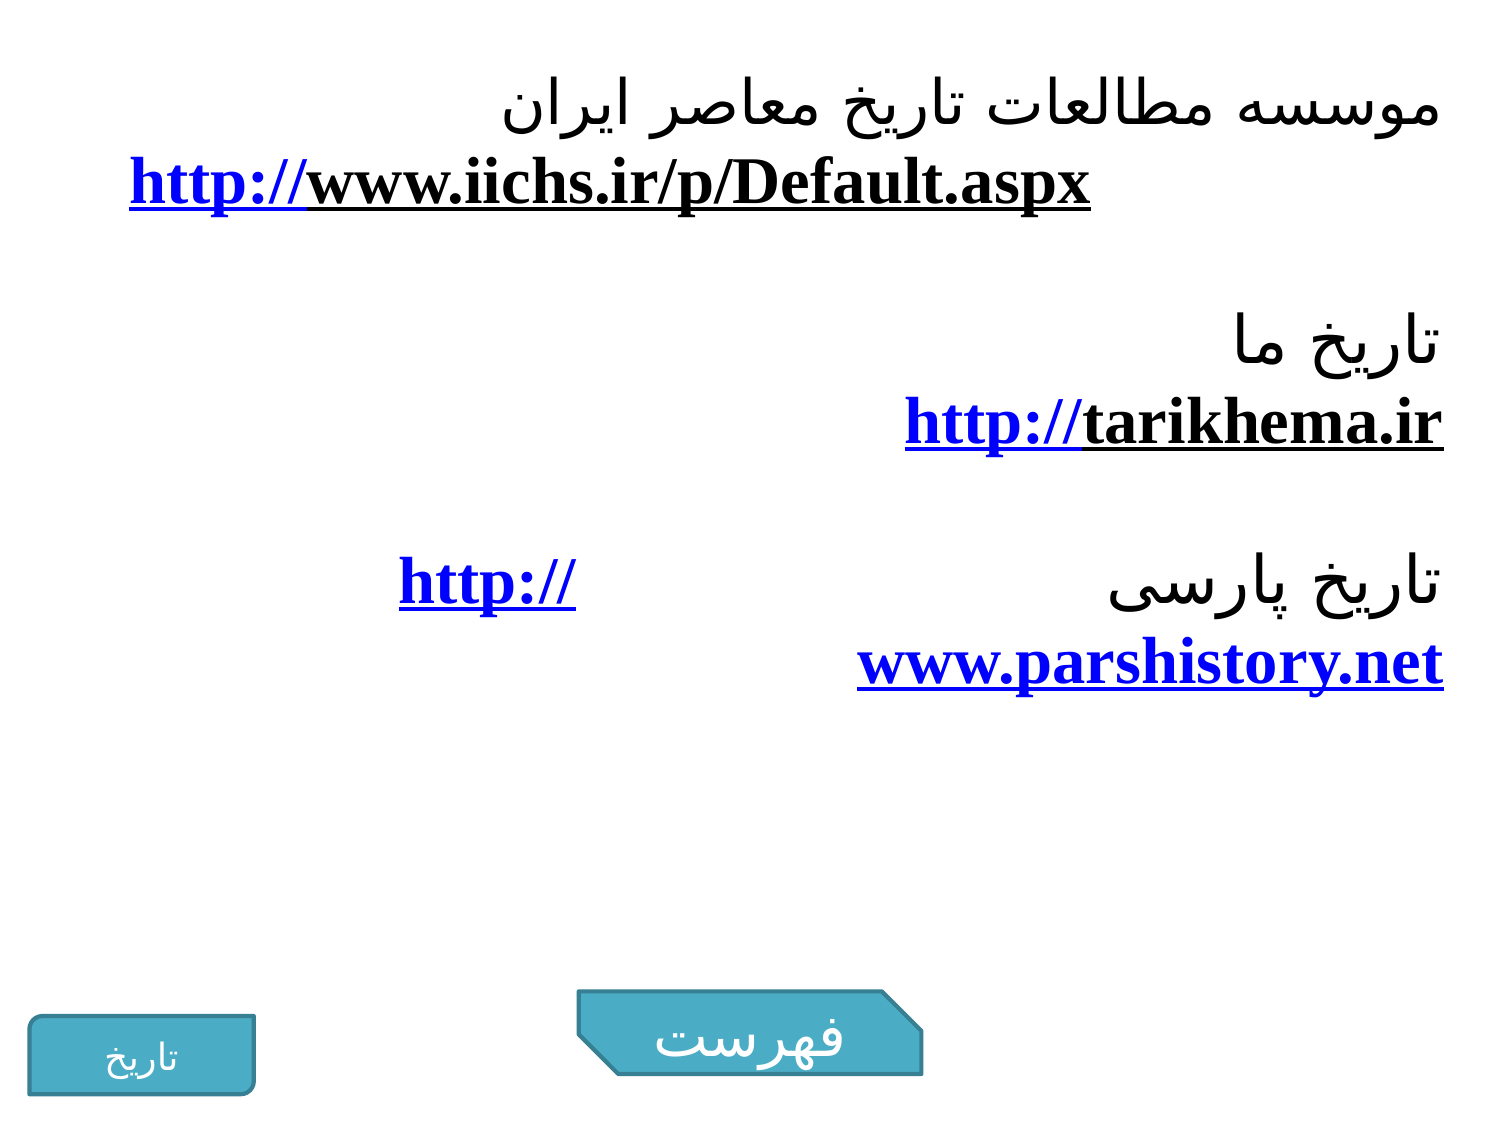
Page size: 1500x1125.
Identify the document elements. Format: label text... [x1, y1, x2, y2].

text_box تاریخ [27, 1013, 256, 1097]
text_box موسسه مطالعات تاریخ معاصر ایران http://www.iichs.ir/p/Default.aspx تاریخ ما http://tarikhema.ir تاریخ پارسی http://www.parshistory.net [29, 54, 1459, 704]
text_box فهرست [576, 989, 924, 1077]
